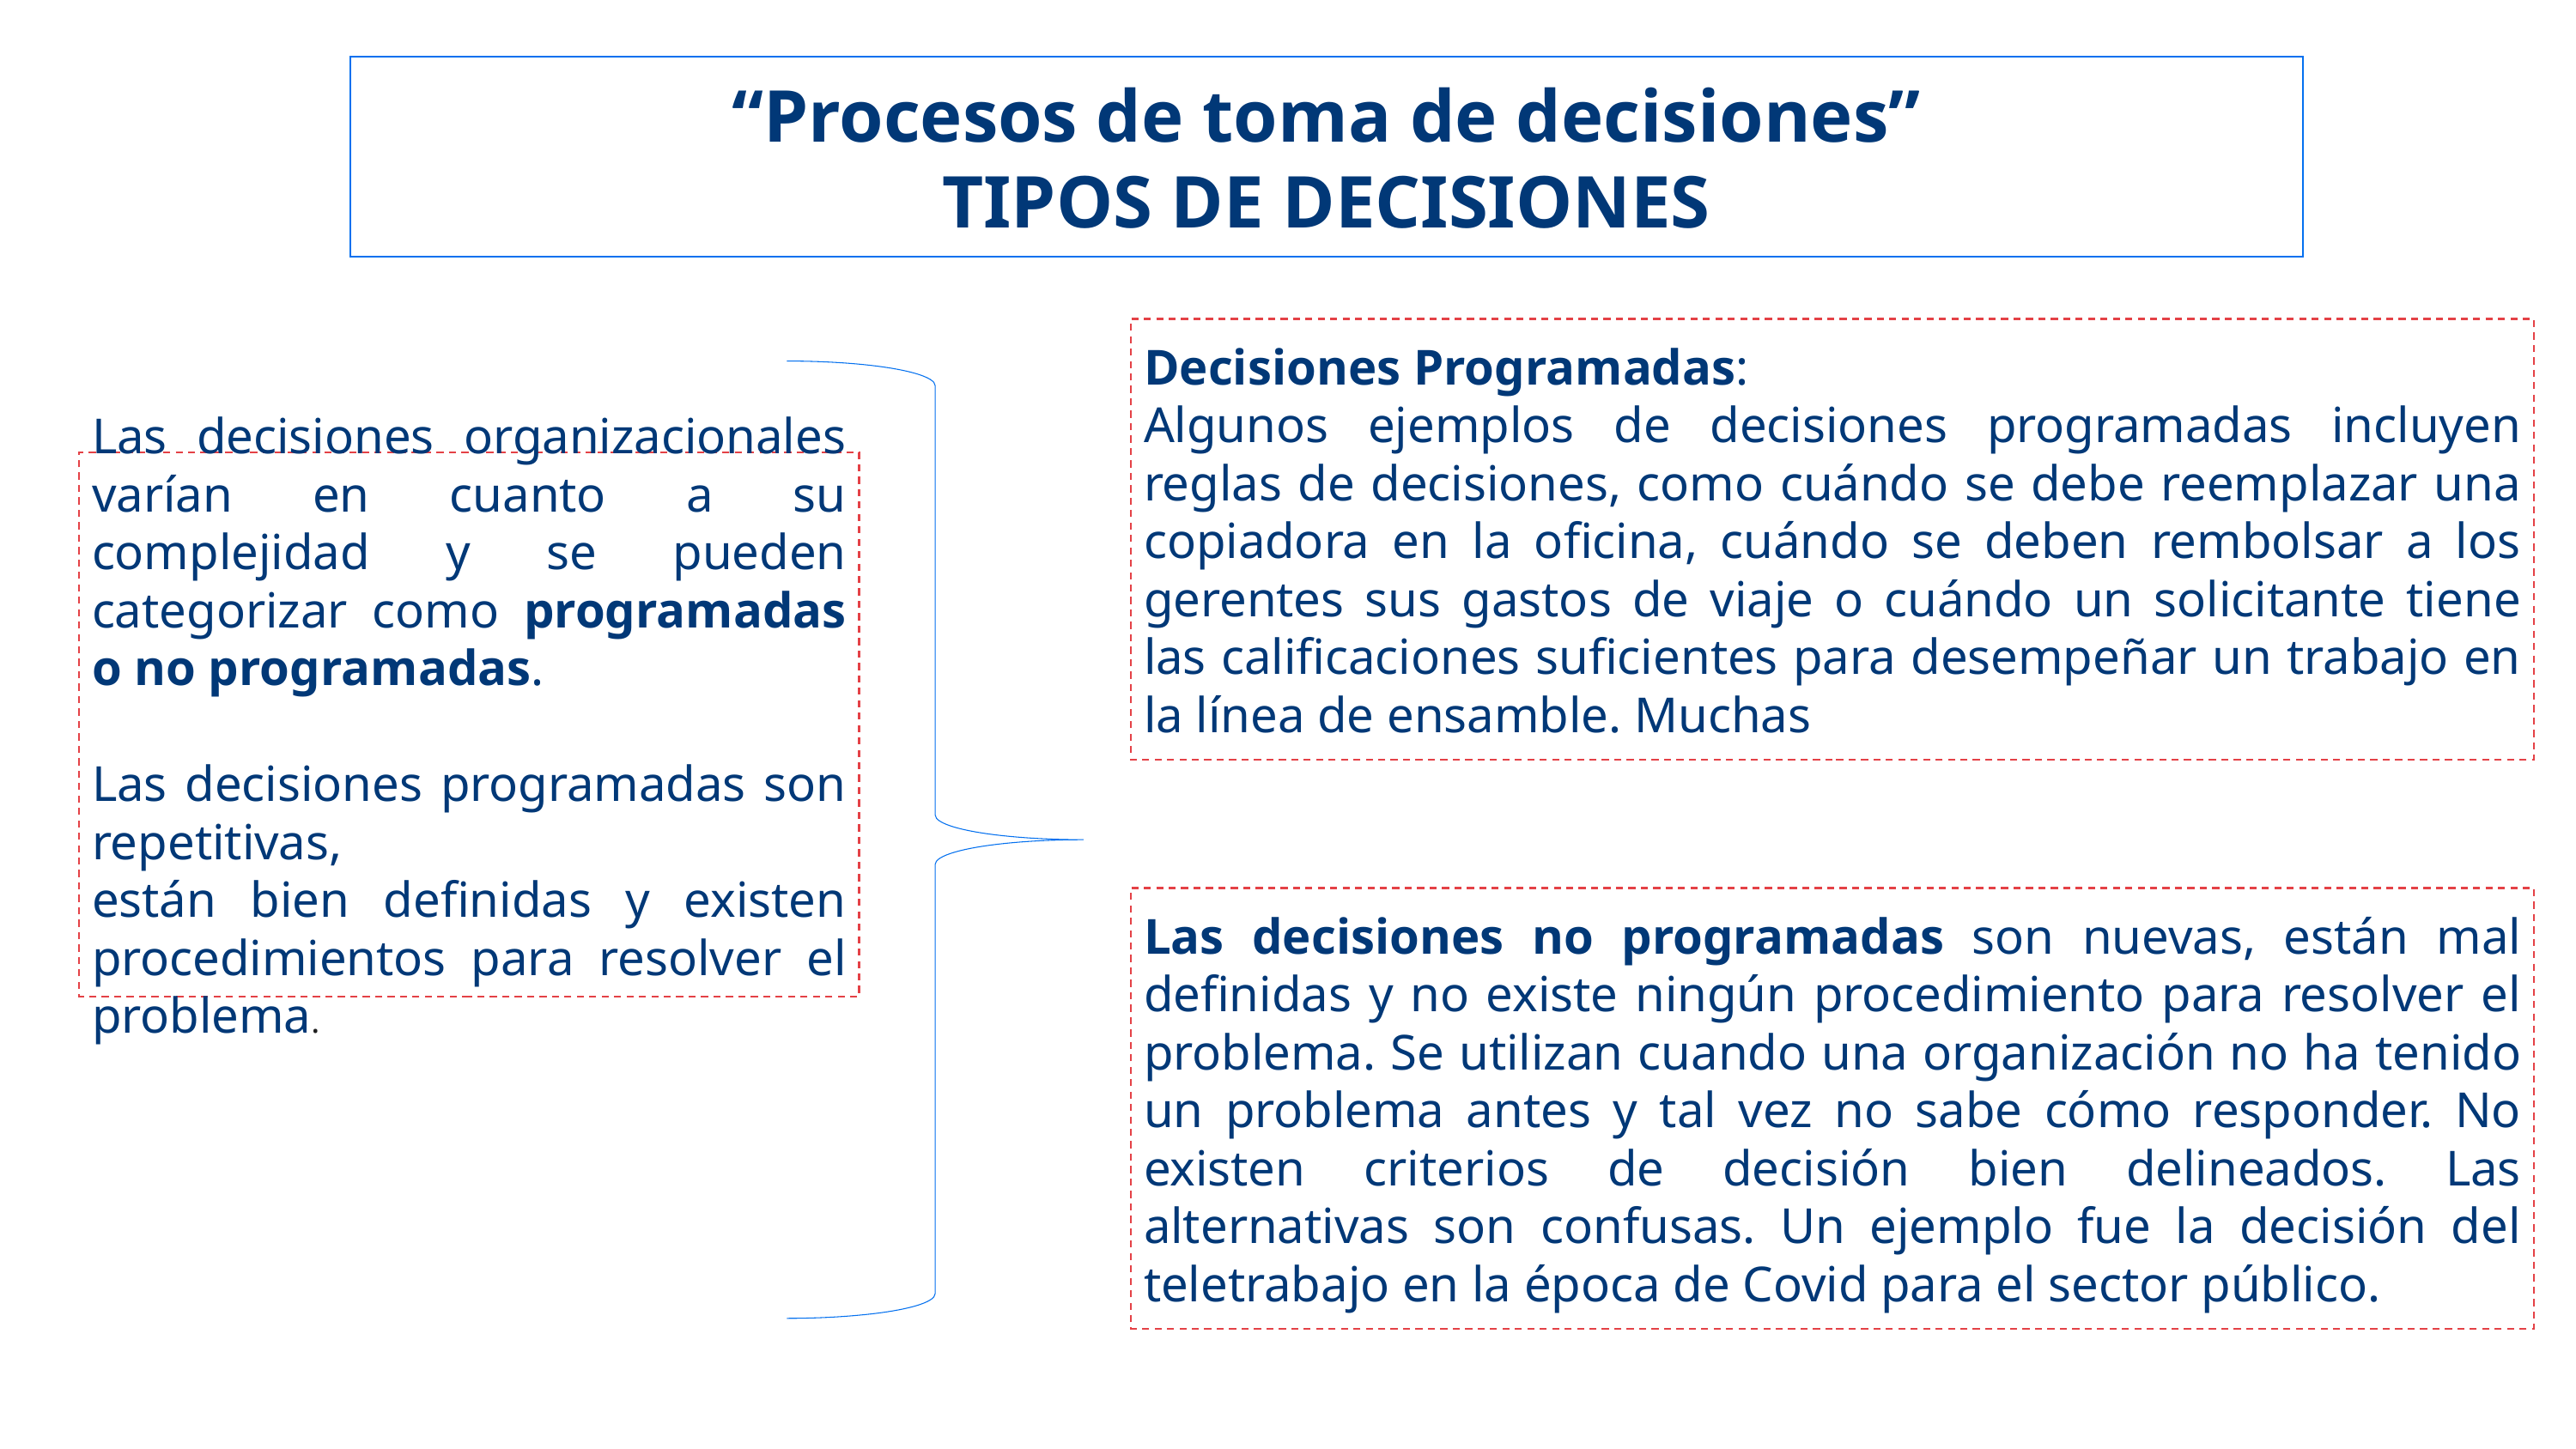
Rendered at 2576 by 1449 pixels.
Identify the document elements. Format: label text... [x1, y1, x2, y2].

text_box Las decisiones organizacionales varían en cuanto a su complejidad y se pueden categorizar como programadas o no programadas. Las decisiones programadas son repetitivas, están bien definidas y existen procedimientos para resolver el problema. [79, 452, 787, 997]
text_box [787, 361, 1084, 1319]
text_box Decisiones Programadas: Algunos ejemplos de decisiones programadas incluyen reglas de decisiones, como cuándo se debe reemplazar una copiadora en la oficina, cuándo se deben rembolsar a los gerentes sus gastos de viaje o cuándo un solicitante tiene las calificaciones suficientes para desempeñar un trabajo en la línea de ensamble. Muchas [1131, 318, 2535, 760]
text_box Las decisiones no programadas son nuevas, están mal definidas y no existe ningún procedimiento para resolver el problema. Se utilizan cuando una organización no ha tenido un problema antes y tal vez no sabe cómo responder. No existen criterios de decisión bien delineados. Las alternativas son confusas. Un ejemplo fue la decisión del teletrabajo en la época de Covid para el sector público. [1131, 888, 2535, 1329]
text_box “Procesos de toma de decisiones” TIPOS DE DECISIONES [349, 56, 2303, 257]
